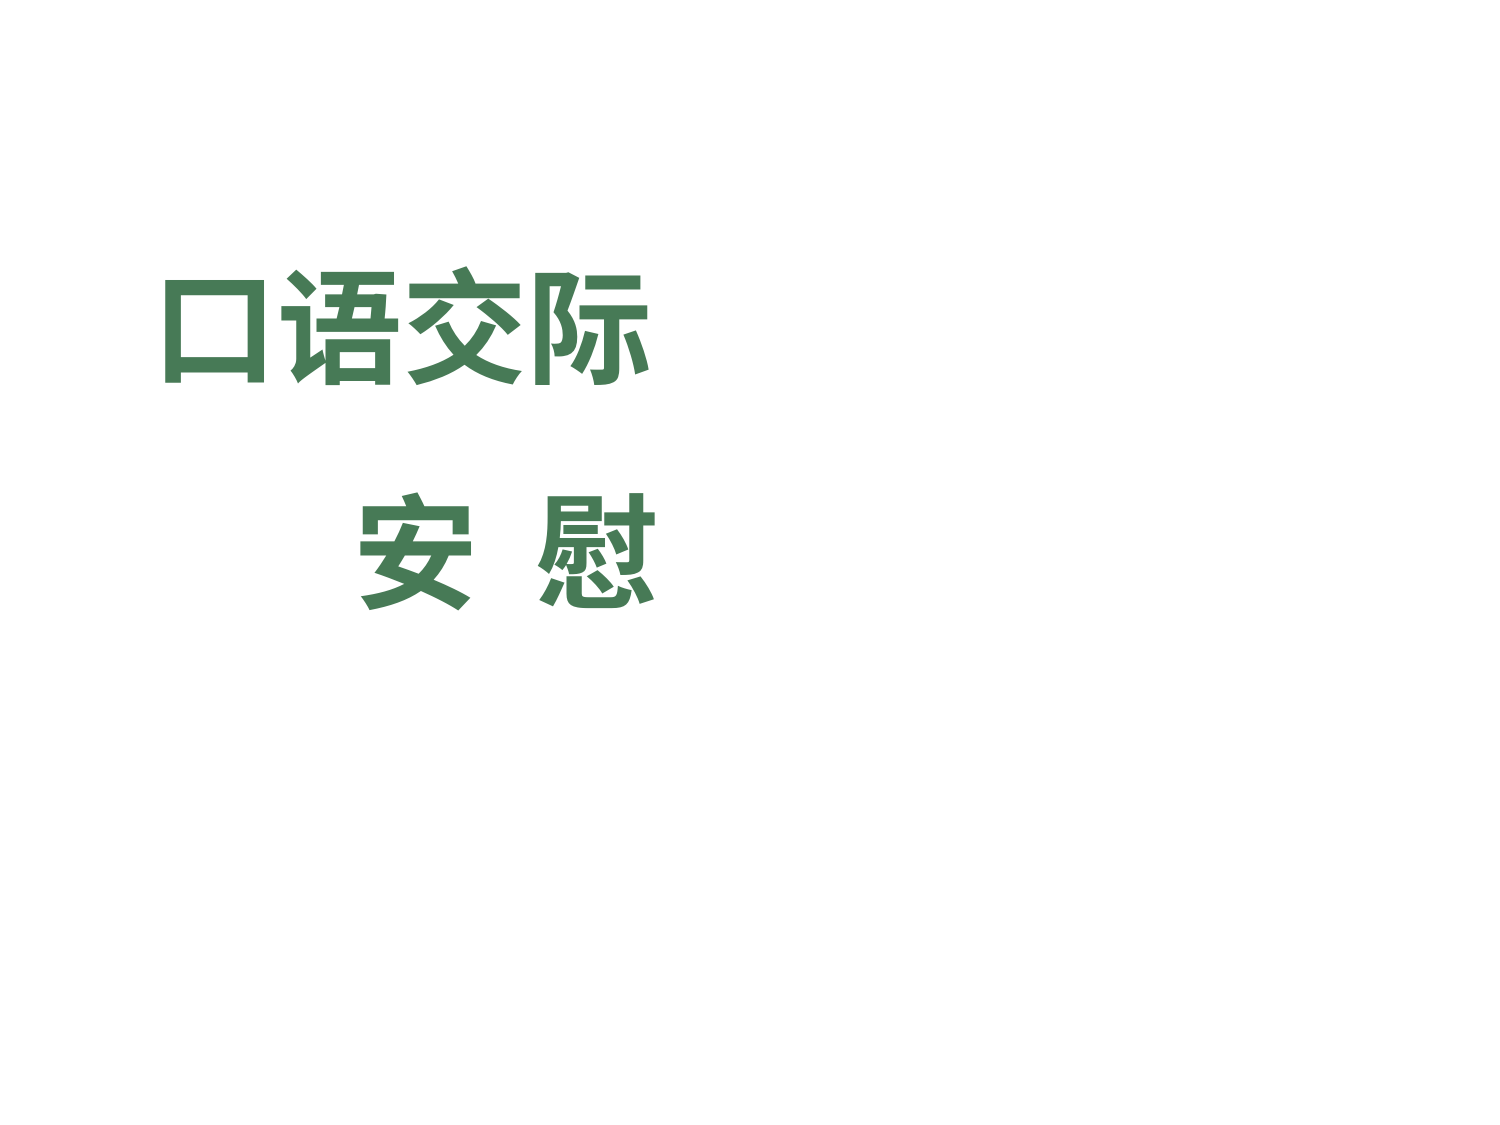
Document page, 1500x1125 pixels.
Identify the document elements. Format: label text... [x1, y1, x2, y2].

text_box 口语交际 安 慰 [137, 242, 1281, 783]
